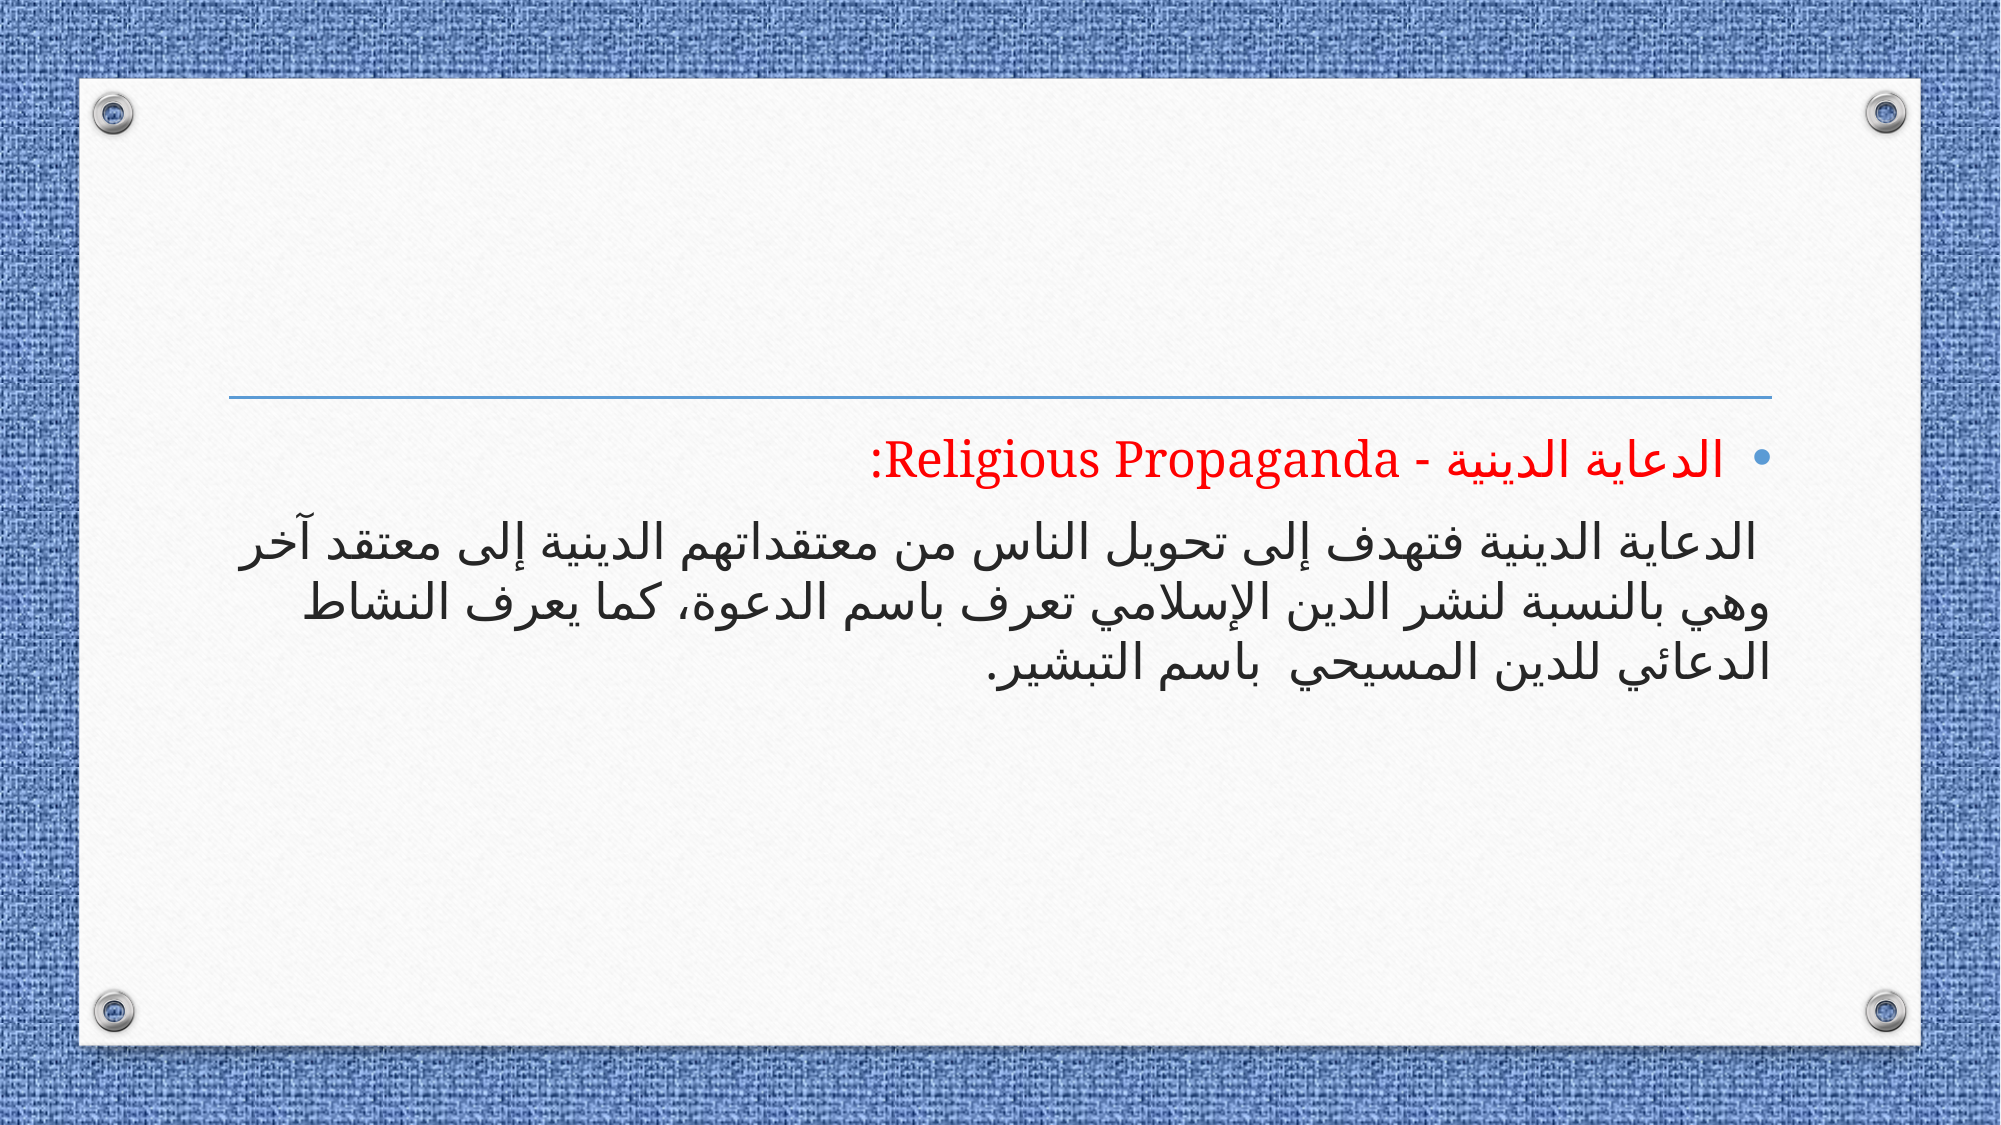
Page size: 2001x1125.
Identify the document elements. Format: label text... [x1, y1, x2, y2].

picture [0, 0, 2001, 1125]
list الدعاية الدينية - Religious Propaganda: الدعاية الدينية فتهدف إلى تحويل الناس من معتقداتهم الدينية إلى معتقد آخر وهي بالنسبة لنشر الدين الإسلامي تعرف باسم الدعوة، كما يعرف النشاط الدعائي للدين المسيحي باسم التبشير. [212, 419, 1788, 964]
